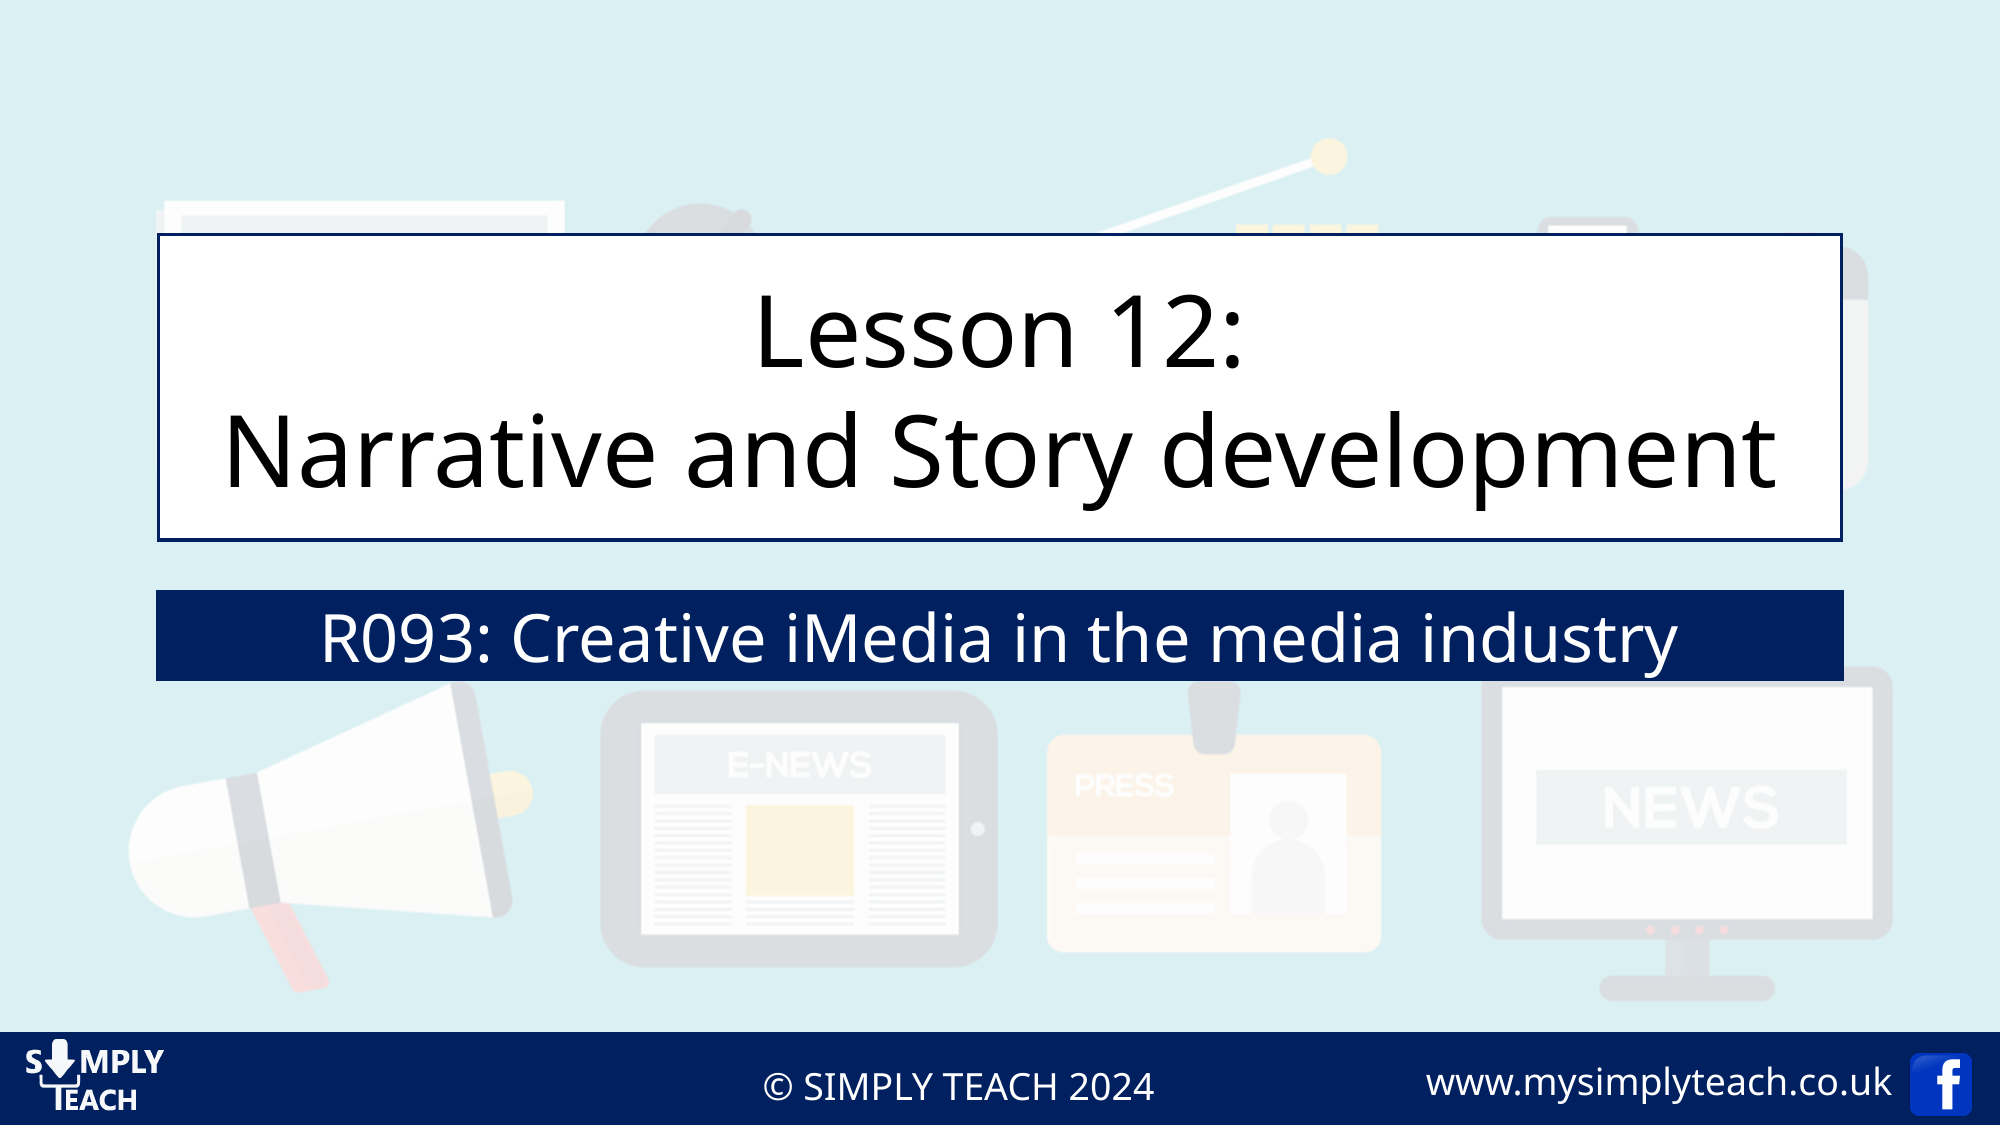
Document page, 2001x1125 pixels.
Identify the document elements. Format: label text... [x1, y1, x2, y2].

text_box www.mysimplyteach.co.uk [1411, 1050, 1907, 1111]
text_box © SIMPLY TEACH 2024 [621, 1055, 1296, 1115]
picture [1907, 1050, 1976, 1119]
text_box Lesson 12: Narrative and Story development [157, 234, 1843, 541]
text_box R093: Creative iMedia in the media industry [157, 591, 1843, 680]
text_box [0, 1032, 2000, 1125]
picture [15, 1033, 182, 1122]
